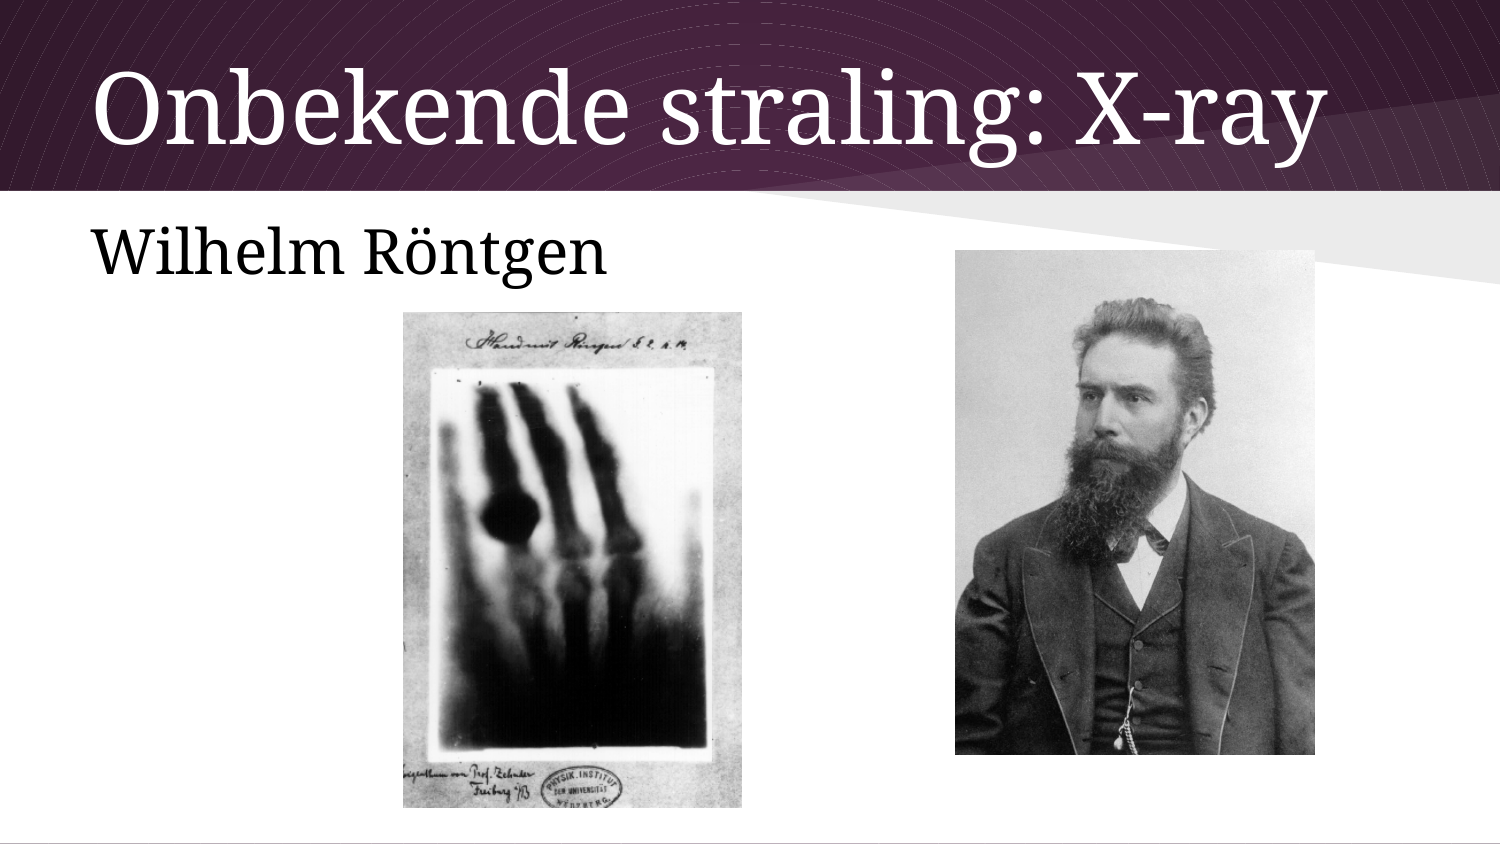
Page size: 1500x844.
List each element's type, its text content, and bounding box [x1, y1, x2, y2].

picture [403, 312, 743, 809]
list Wilhelm Röntgen [75, 196, 1425, 808]
picture [954, 249, 1315, 755]
title Onbekende straling: X-ray [75, 33, 1425, 175]
